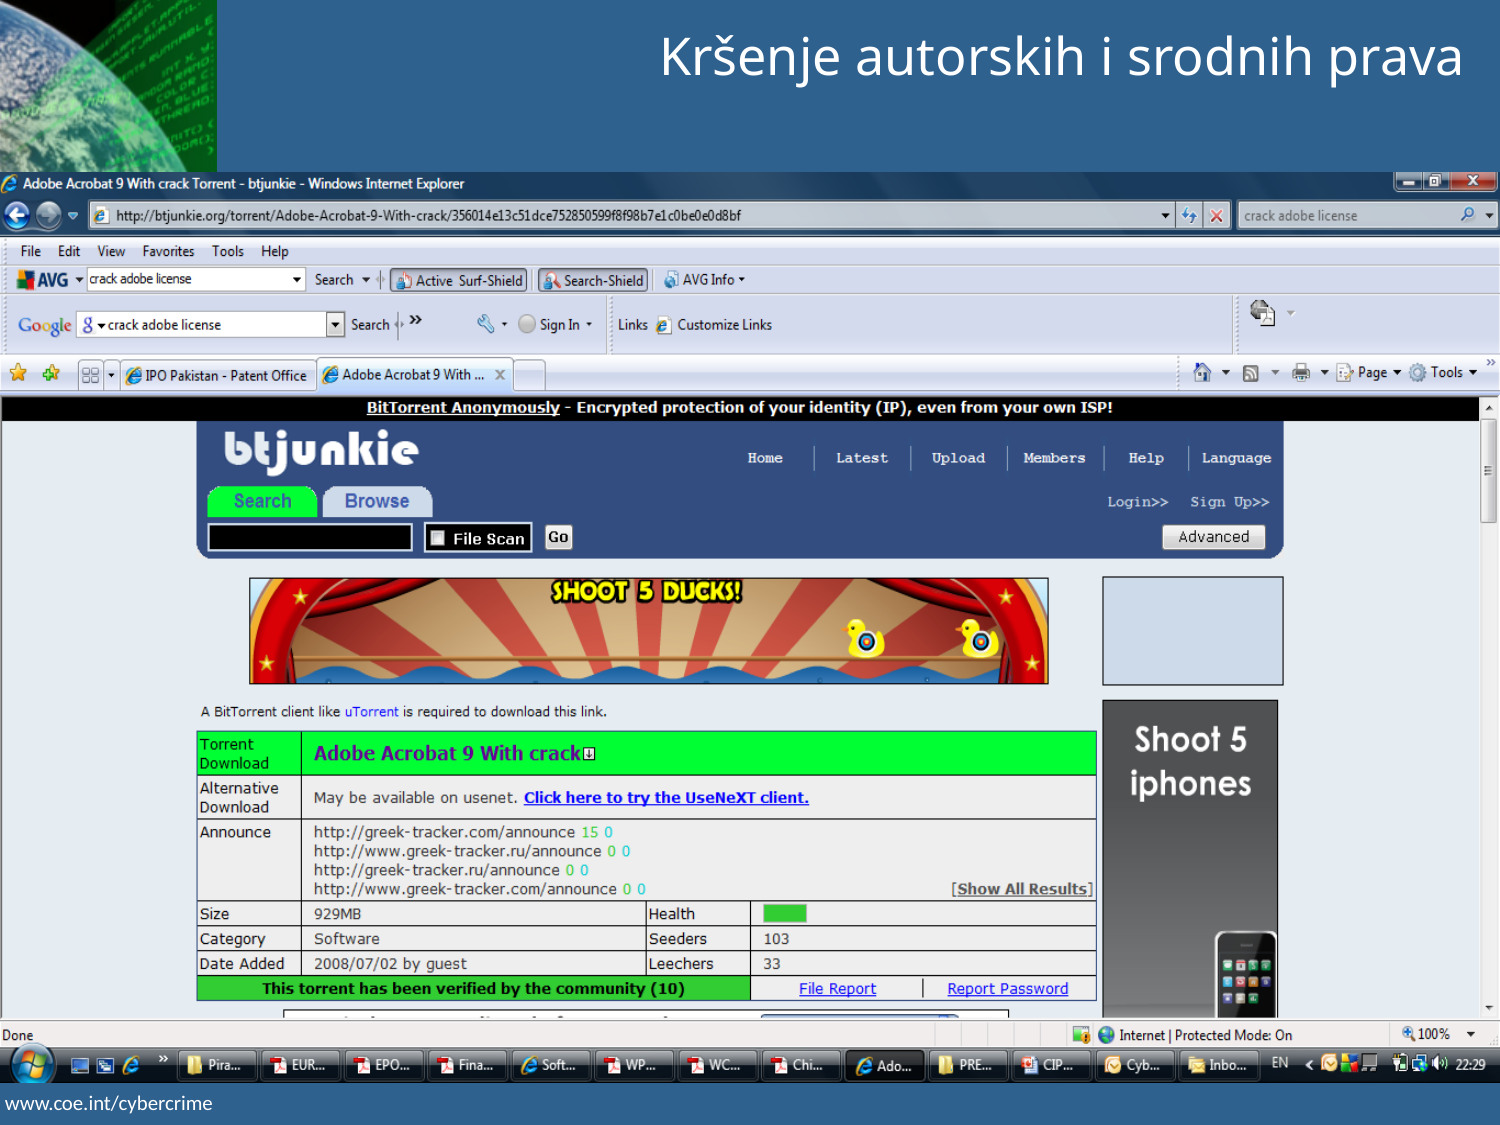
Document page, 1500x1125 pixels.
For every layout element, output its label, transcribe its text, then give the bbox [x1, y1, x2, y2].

text_box Kršenje autorskih i srodnih prava [228, 16, 1481, 94]
picture [0, 0, 1500, 1083]
